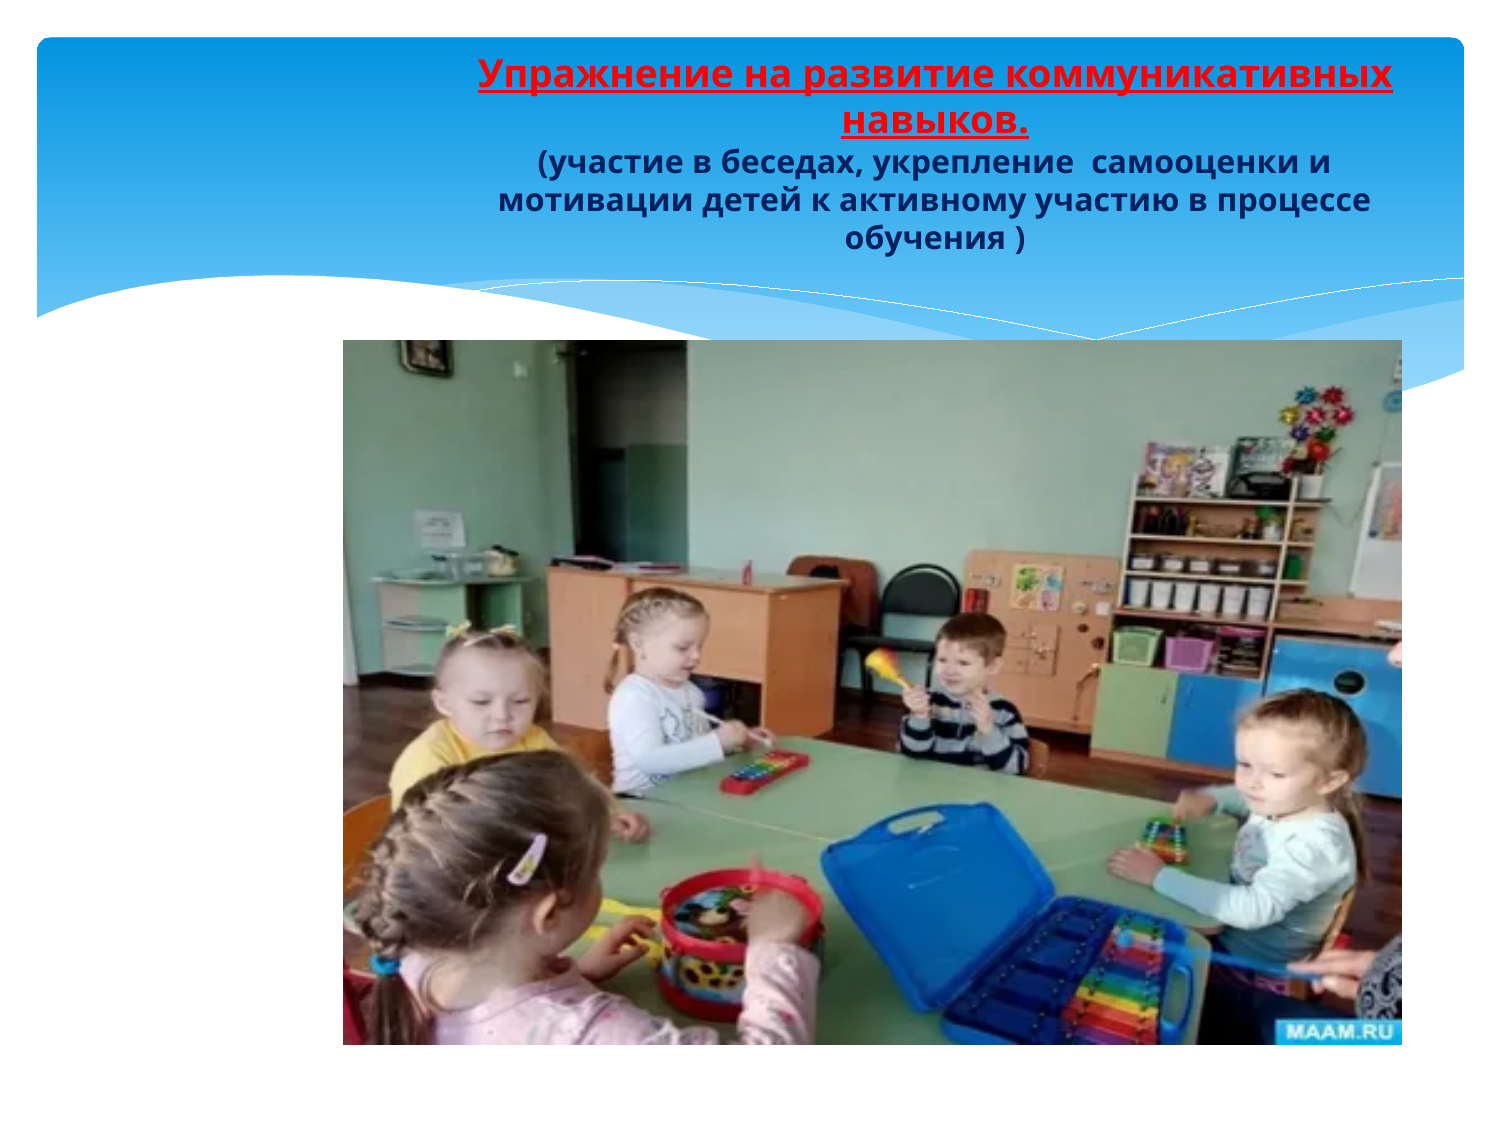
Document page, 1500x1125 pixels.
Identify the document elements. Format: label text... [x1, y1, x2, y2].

picture [343, 340, 1403, 1045]
title Упражнение на развитие коммуникативных навыков. (участие в беседах, укрепление самооценки и мотивации детей к активному участию в процессе обучения ) [422, 39, 1448, 304]
